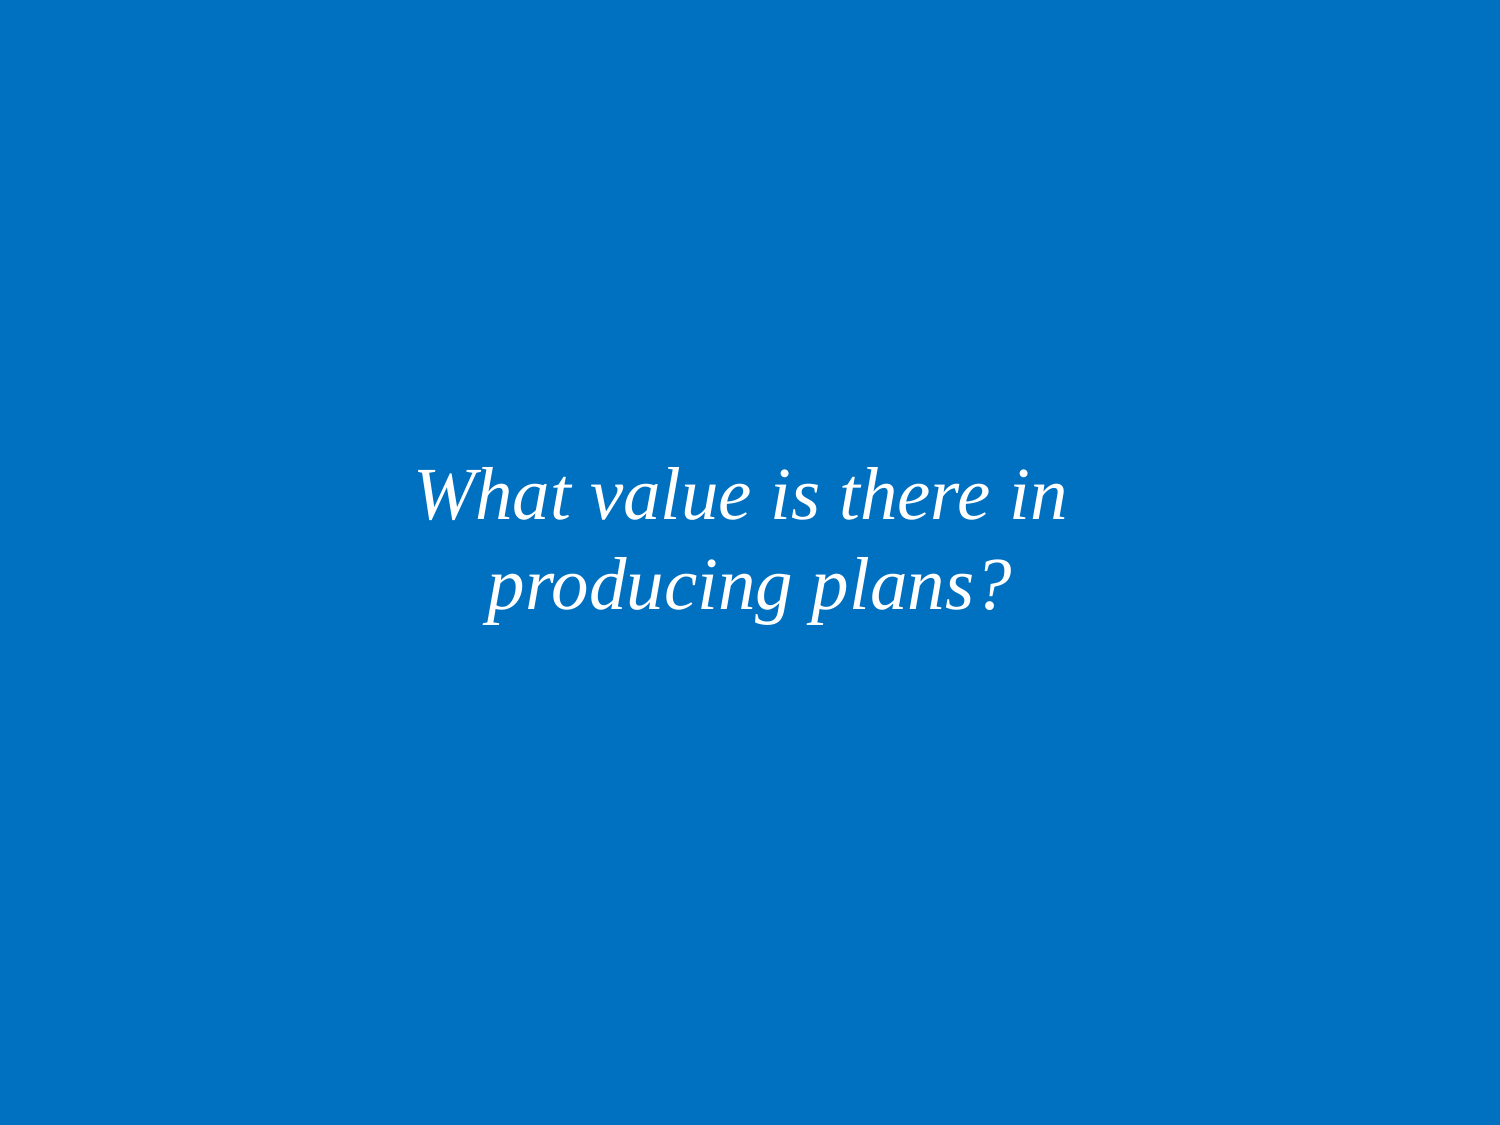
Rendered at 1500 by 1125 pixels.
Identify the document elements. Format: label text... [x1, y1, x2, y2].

text_box What value is there in producing plans? [0, 437, 1500, 633]
